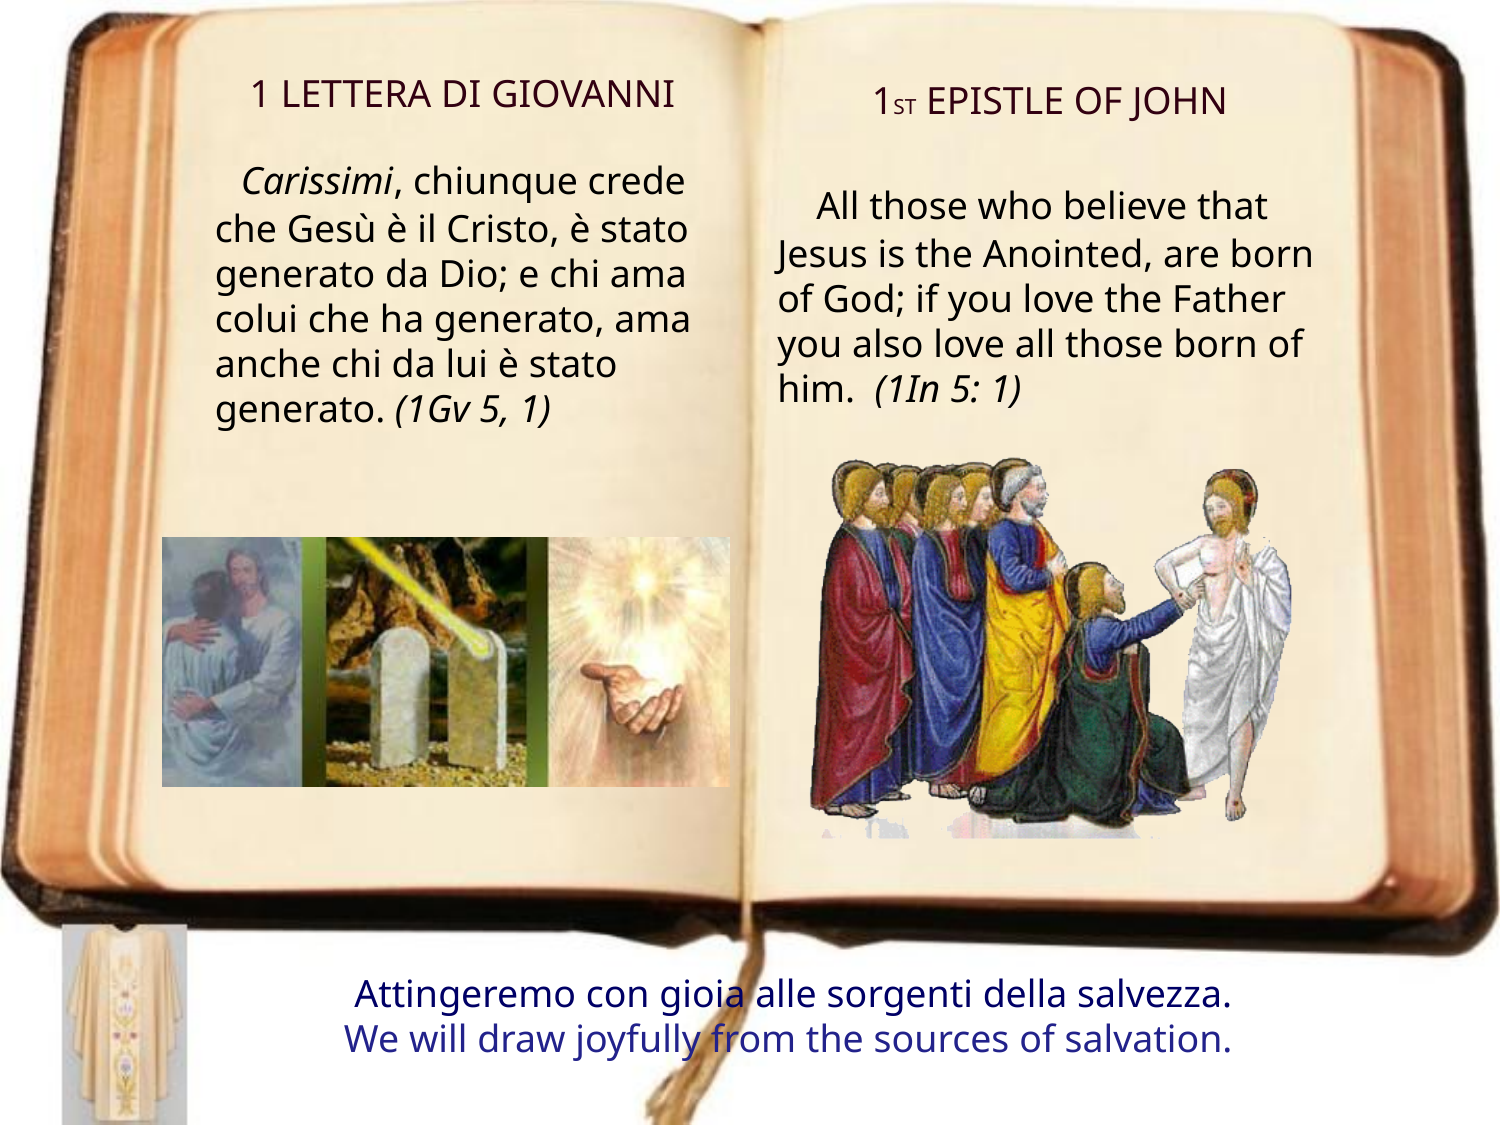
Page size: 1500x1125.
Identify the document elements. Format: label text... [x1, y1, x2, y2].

picture [0, 0, 1500, 1125]
text_box 1 LETTERA DI GIOVANNI [124, 62, 800, 123]
text_box Carissimi, chiunque crede che Gesù è il Cristo, è stato generato da Dio; e chi ama colui che ha generato, ama anche chi da lui è stato generato. (1Gv 5, 1) [200, 137, 750, 438]
text_box All those who believe that Jesus is the Anointed, are born of God; if you love the Father you also love all those born of him. (1In 5: 1) [762, 162, 1363, 418]
title 1ST EPISTLE OF JOHN [725, 62, 1375, 138]
text_box Attingeremo con gioia alle sorgenti della salvezza. We will draw joyfully from the sources of salvation. [112, 962, 1475, 1068]
